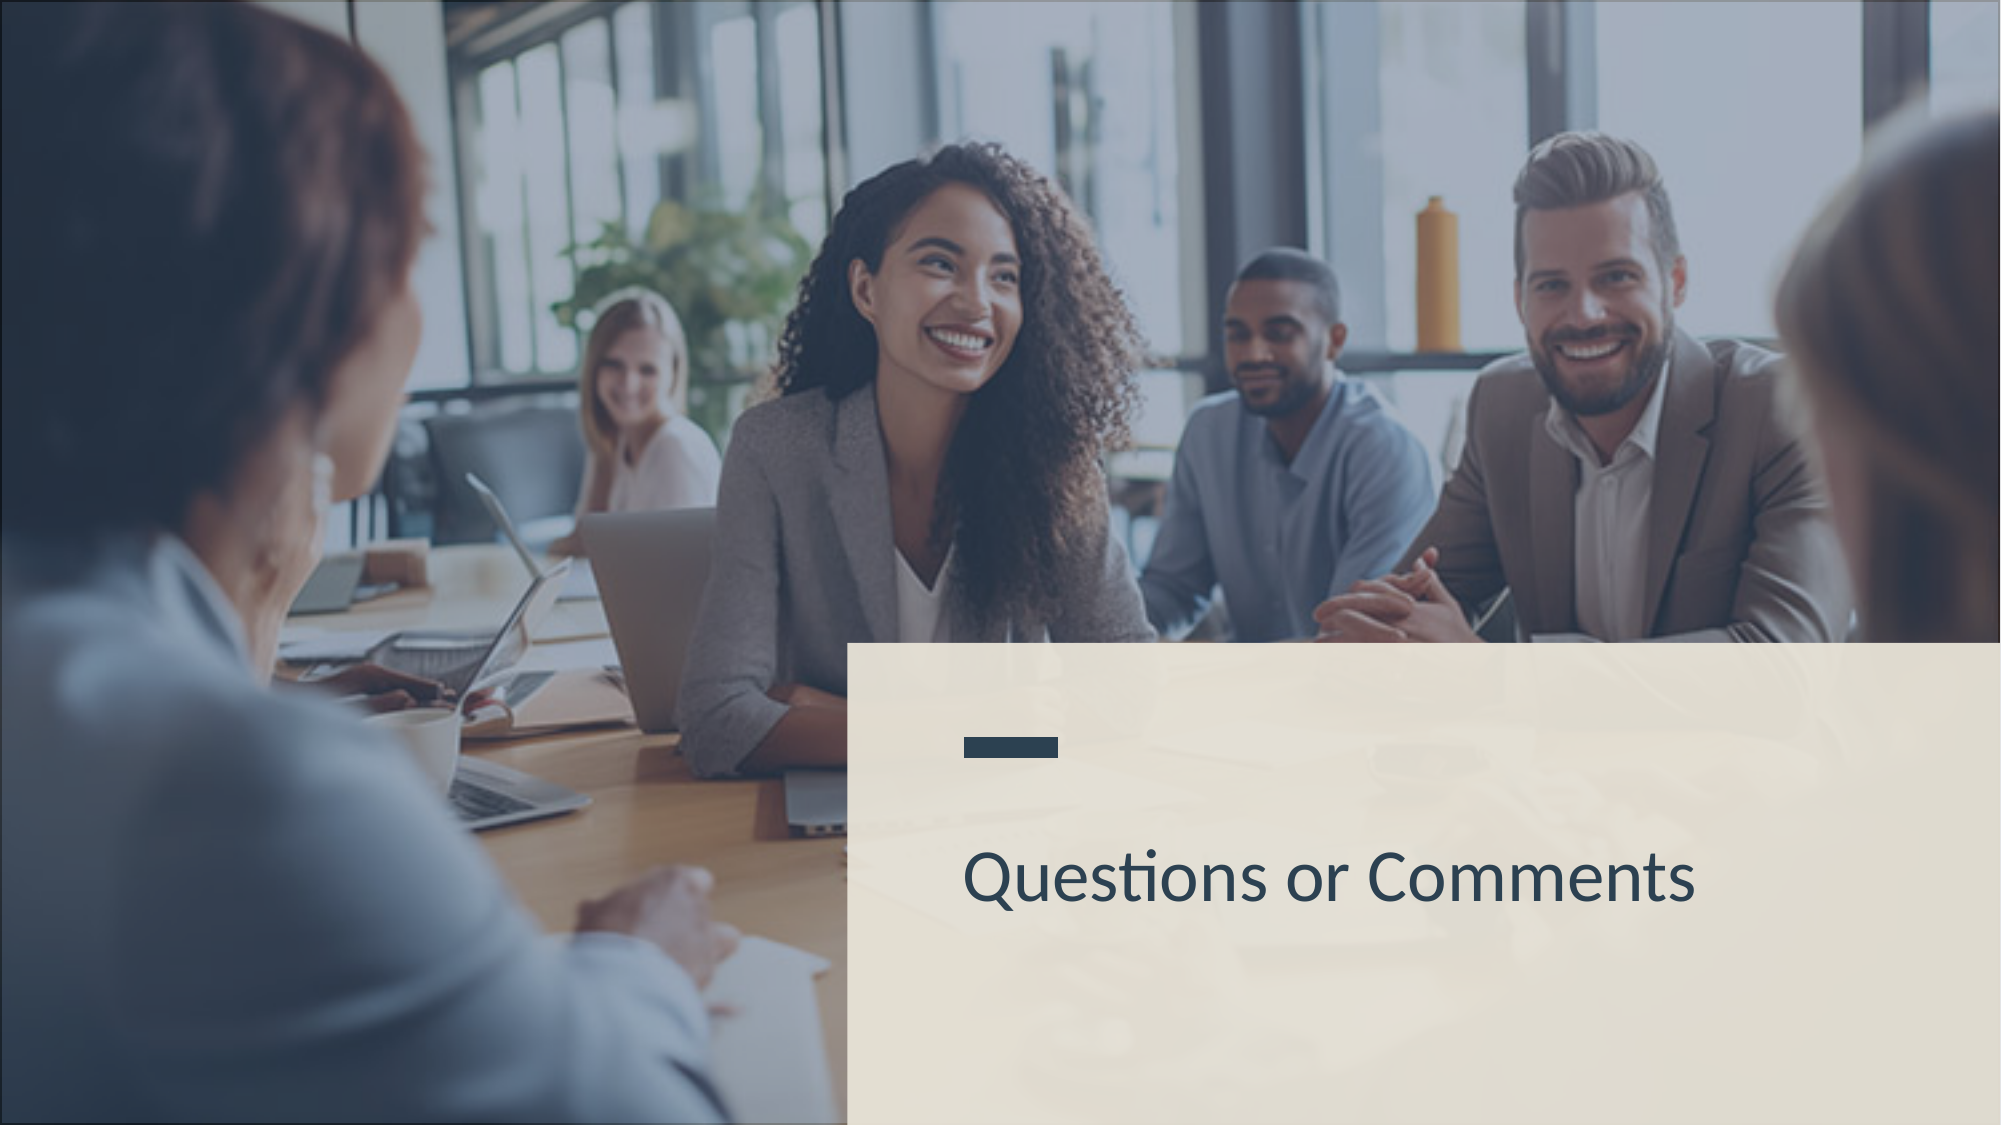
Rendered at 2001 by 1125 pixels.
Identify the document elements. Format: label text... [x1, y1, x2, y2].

title Questions or Comments [947, 814, 1771, 926]
